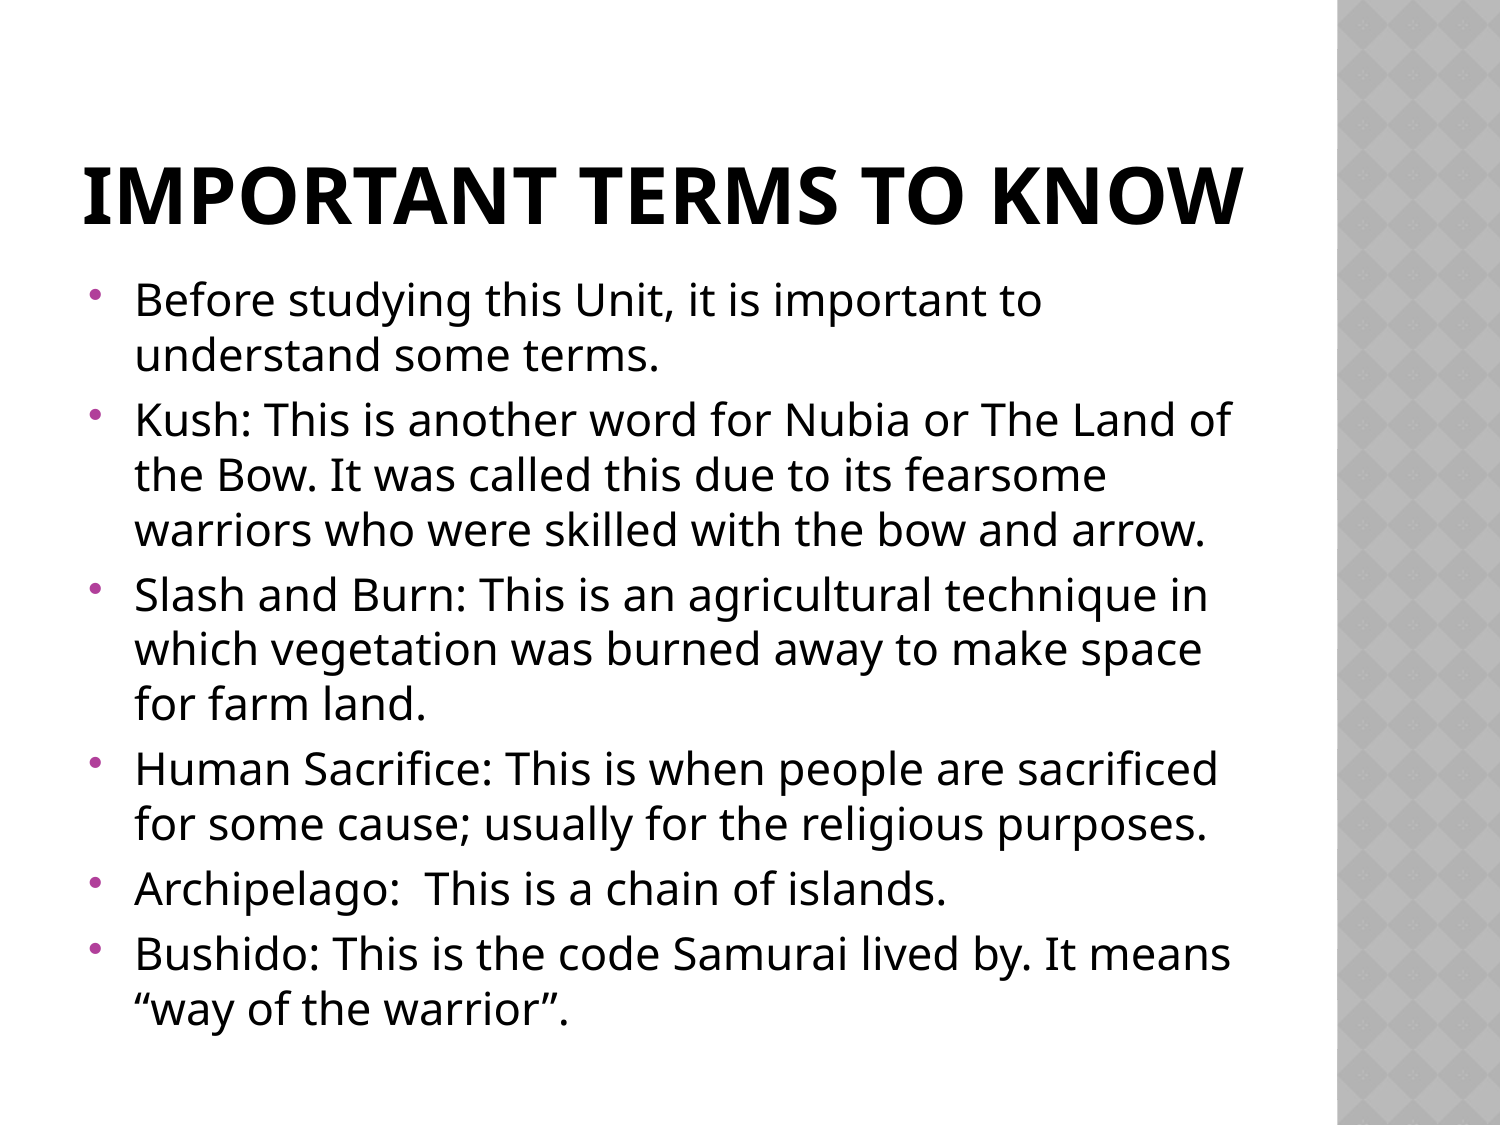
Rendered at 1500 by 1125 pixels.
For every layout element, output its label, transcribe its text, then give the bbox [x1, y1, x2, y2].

title Important Terms to know [75, 52, 1263, 240]
list Before studying this Unit, it is important to understand some terms. Kush: This is another word for Nubia or The Land of the Bow. It was called this due to its fearsome warriors who were skilled with the bow and arrow. Slash and Burn: This is an agricultural technique in which vegetation was burned away to make space for farm land. Human Sacrifice: This is when people are sacrificed for some cause; usually for the religious purposes. Archipelago: This is a chain of islands. Bushido: This is the code Samurai lived by. It means “way of the warrior”. [75, 264, 1263, 1059]
